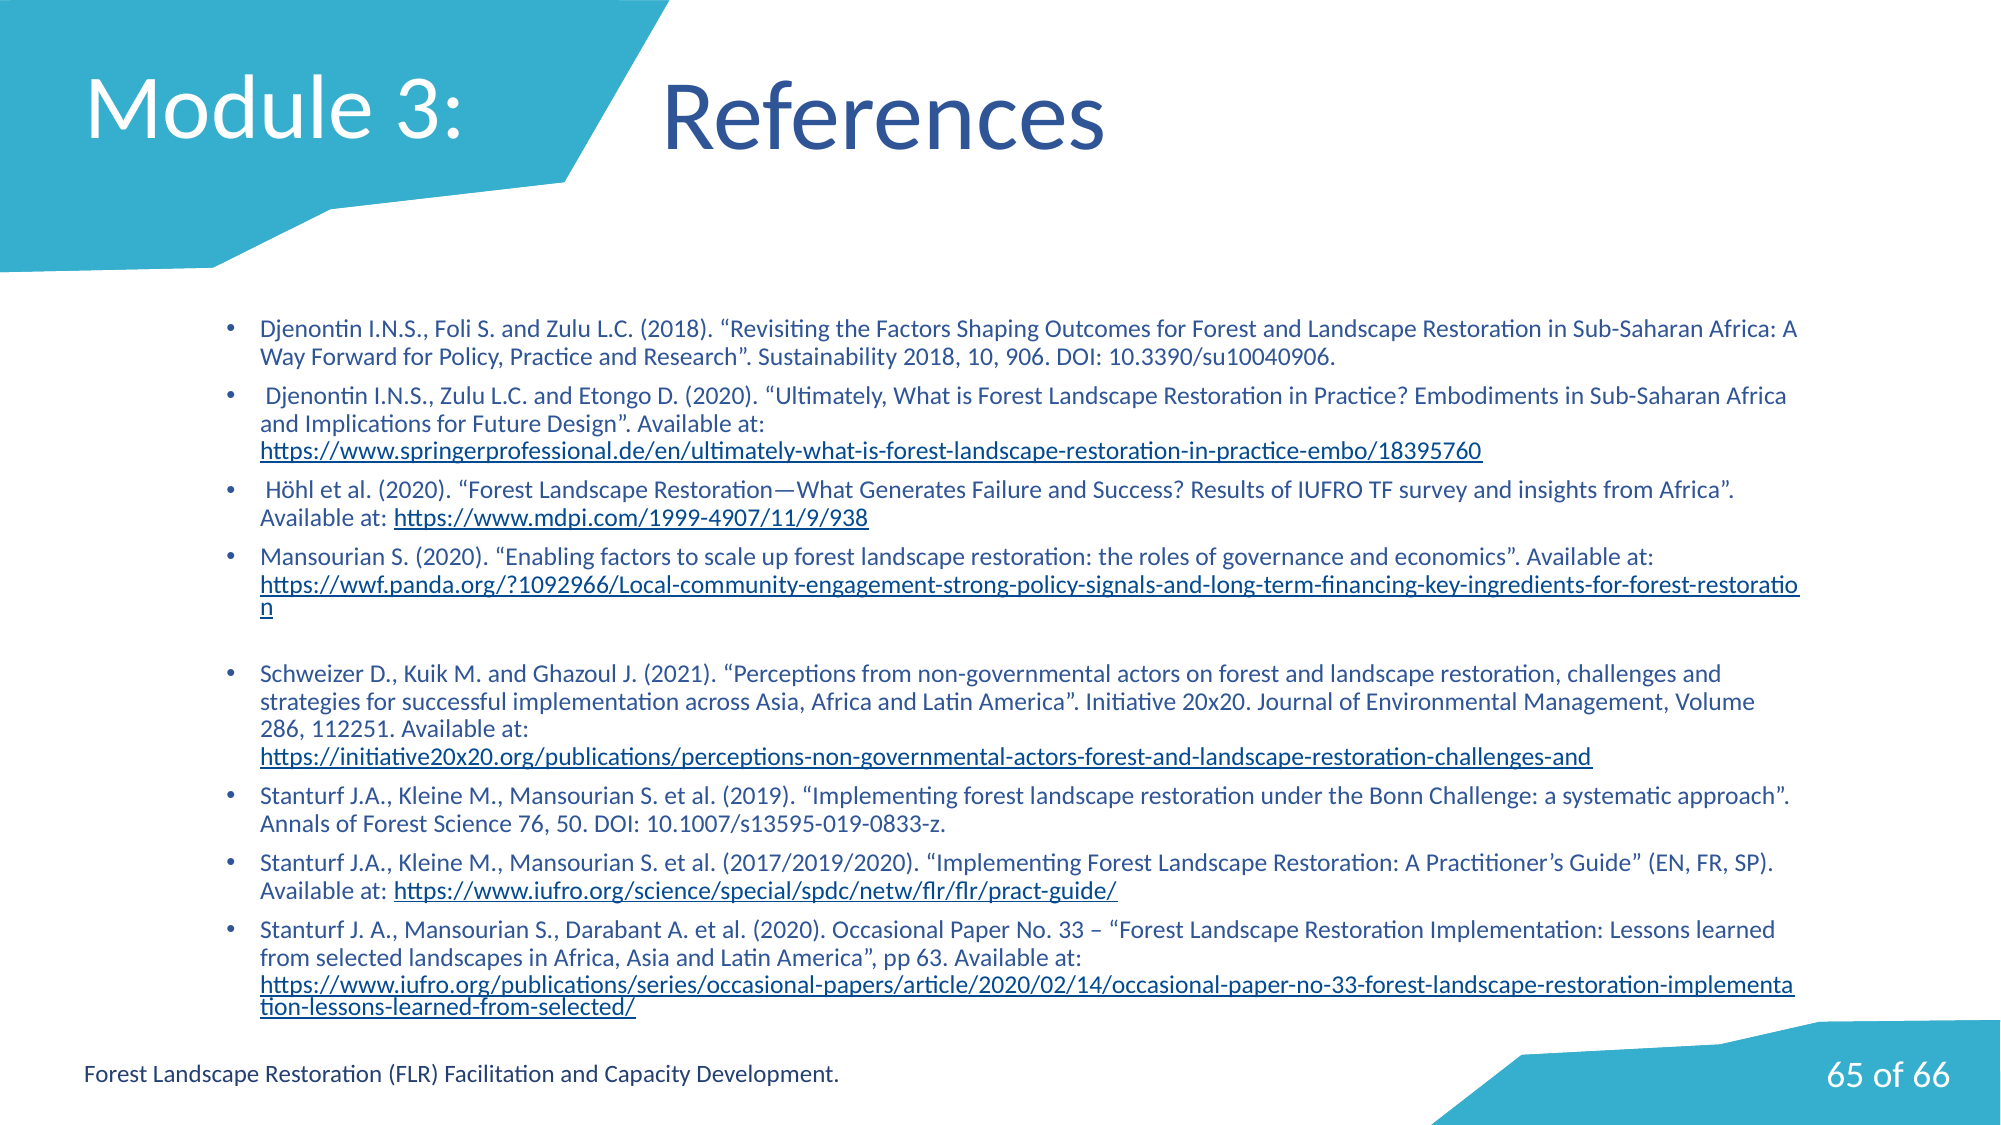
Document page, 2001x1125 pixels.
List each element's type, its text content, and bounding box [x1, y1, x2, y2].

text_box References [646, 42, 1883, 178]
slide_number 65 of 66 [1759, 1042, 1966, 1103]
list Djenontin I.N.S., Foli S. and Zulu L.C. (2018). “Revisiting the Factors Shaping Outcomes for Forest and Landscape Restoration in Sub-Saharan Africa: A Way Forward for Policy, Practice and Research”. Sustainability 2018, 10, 906. DOI: 10.3390/su10040906. Djenontin I.N.S., Zulu L.C. and Etongo D. (2020). “Ultimately, What is Forest Landscape Restoration in Practice? Embodiments in Sub-Saharan Africa and Implications for Future Design”. Available at: https://www.springerprofessional.de/en/ultimately-what-is-forest-landscape-restoration-in-practice-embo/18395760 Höhl et al. (2020). “Forest Landscape Restoration—What Generates Failure and Success? Results of IUFRO TF survey and insights from Africa”. Available at: https://www.mdpi.com/1999-4907/11/9/938 Mansourian S. (2020). “Enabling factors to scale up forest landscape restoration: the roles of governance and economics”. Available at: https://wwf.panda.org/?1092966/Local-community-engagement-strong-policy-signals-and-long-term-financing-key-ingredients-for-forest-restoration Schweizer D., Kuik M. and Ghazoul J. (2021). “Perceptions from non-governmental actors on forest and landscape restoration, challenges and strategies for successful implementation across Asia, Africa and Latin America”. Initiative 20x20. Journal of Environmental Management, Volume 286, 112251. Available at: https://initiative20x20.org/publications/perceptions-non-governmental-actors-forest-and-landscape-restoration-challenges-and Stanturf J.A., Kleine M., Mansourian S. et al. (2019). “Implementing forest landscape restoration under the Bonn Challenge: a systematic approach”. Annals of Forest Science 76, 50. DOI: 10.1007/s13595-019-0833-z. Stanturf J.A., Kleine M., Mansourian S. et al. (2017/2019/2020). “Implementing Forest Landscape Restoration: A Practitioner’s Guide” (EN, FR, SP). Available at: https://www.iufro.org/science/special/spdc/netw/flr/flr/pract-guide/ Stanturf J. A., Mansourian S., Darabant A. et al. (2020). Occasional Paper No. 33 – “Forest Landscape Restoration Implementation: Lessons learned from selected landscapes in Africa, Asia and Latin America”, pp 63. Available at: https://www.iufro.org/publications/series/occasional-papers/article/2020/02/14/occasional-paper-no-33-forest-landscape-restoration-implementation-lessons-learned-from-selected/ [211, 307, 1822, 1022]
title Module 3: [69, 0, 765, 218]
footer Forest Landscape Restoration (FLR) Facilitation and Capacity Development. [69, 1042, 1270, 1103]
